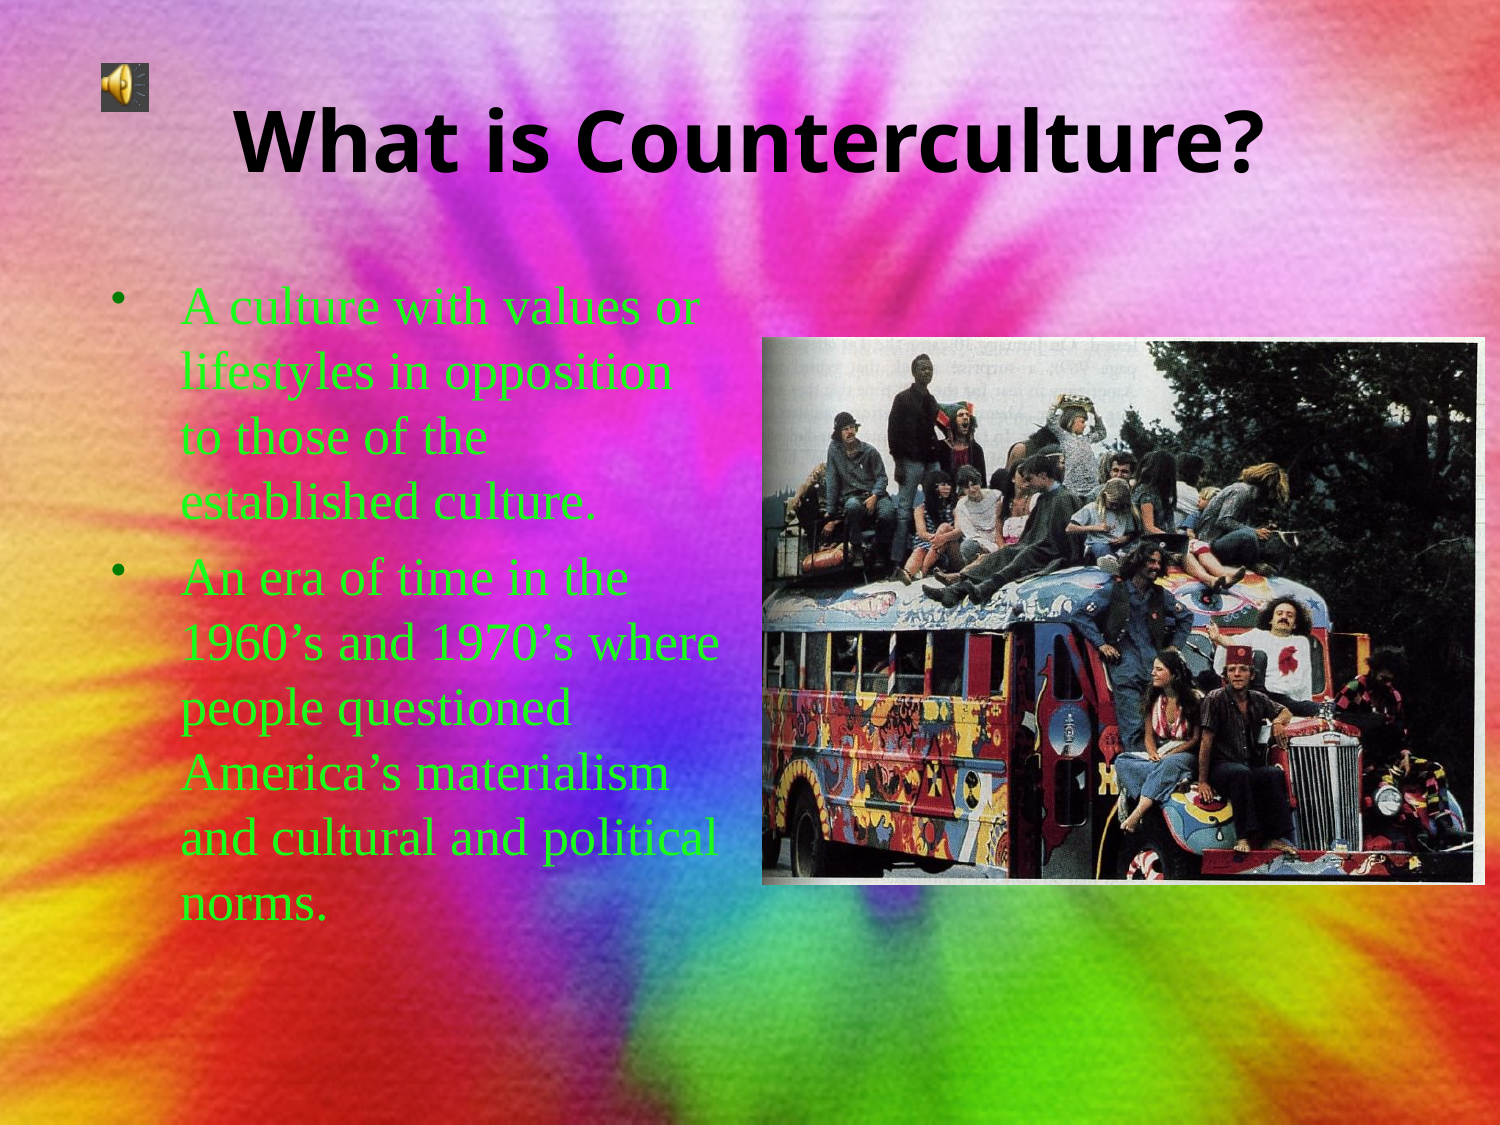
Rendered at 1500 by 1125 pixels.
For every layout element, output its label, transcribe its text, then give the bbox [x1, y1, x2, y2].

list A culture with values or lifestyles in opposition to those of the established culture. An era of time in the 1960’s and 1970’s where people questioned America’s materialism and cultural and political norms. [74, 262, 738, 1006]
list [762, 337, 1485, 886]
picture [0, 0, 1500, 1125]
title What is Counterculture? [75, 45, 1425, 233]
